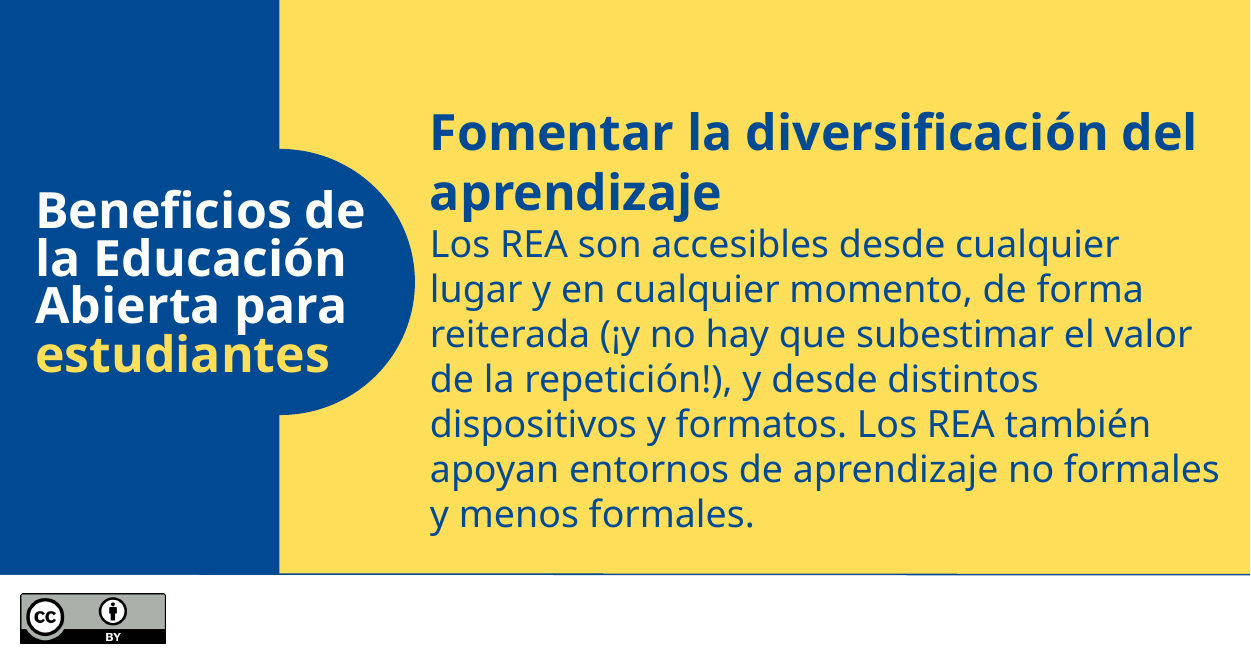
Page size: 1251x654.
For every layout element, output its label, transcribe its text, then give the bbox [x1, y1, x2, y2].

text_box [403, 227, 414, 337]
text_box [0, 0, 280, 573]
text_box [0, 582, 1250, 654]
text_box [201, 148, 359, 174]
text_box Fomentar la diversificación del aprendizaje Los REA son accesibles desde cualquier lugar y en cualquier momento, de forma reiterada (¡y no hay que subestimar el valor de la repetición!), y desde distintos dispositivos y formatos. Los REA también apoyan entornos de aprendizaje no formales y menos formales. [414, 85, 1236, 550]
text_box [212, 397, 348, 416]
picture [20, 592, 166, 645]
text_box Beneficios de la Educación Abierta para estudiantes [20, 174, 403, 397]
